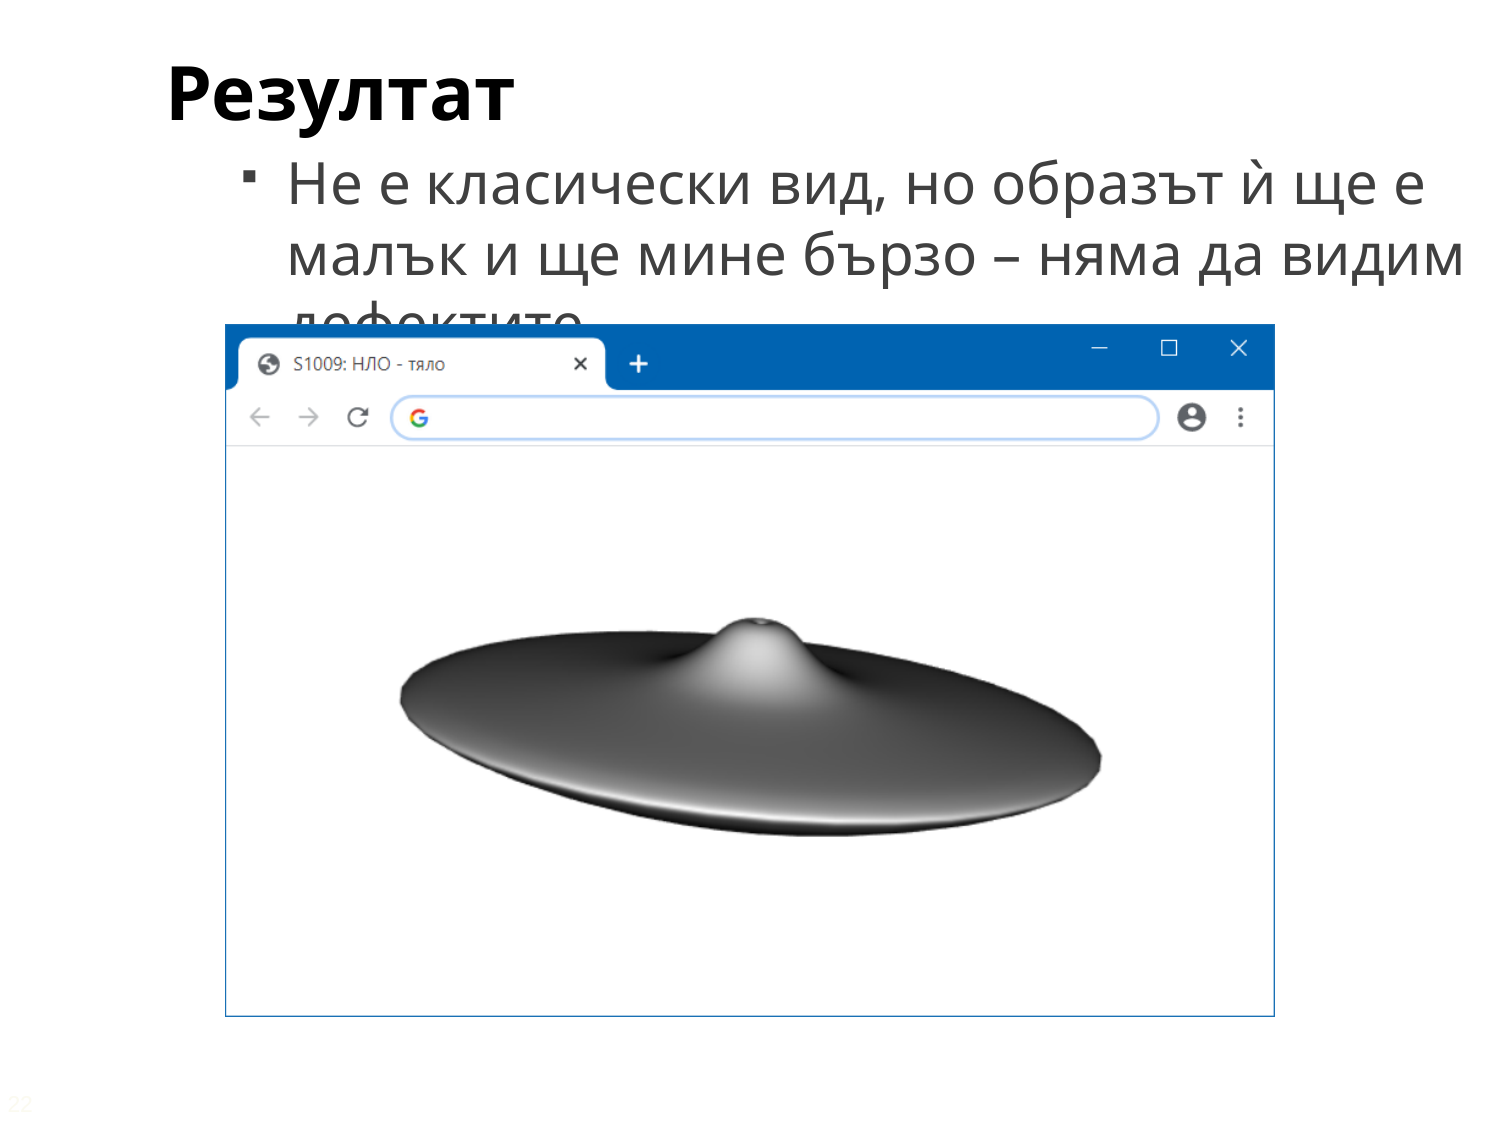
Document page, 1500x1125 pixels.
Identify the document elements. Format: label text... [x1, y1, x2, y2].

list Резултат Не е класически вид, но образът ѝ ще е малък и ще мине бързо – няма да видим дефектите [150, 37, 1488, 1113]
picture [224, 324, 1276, 1018]
